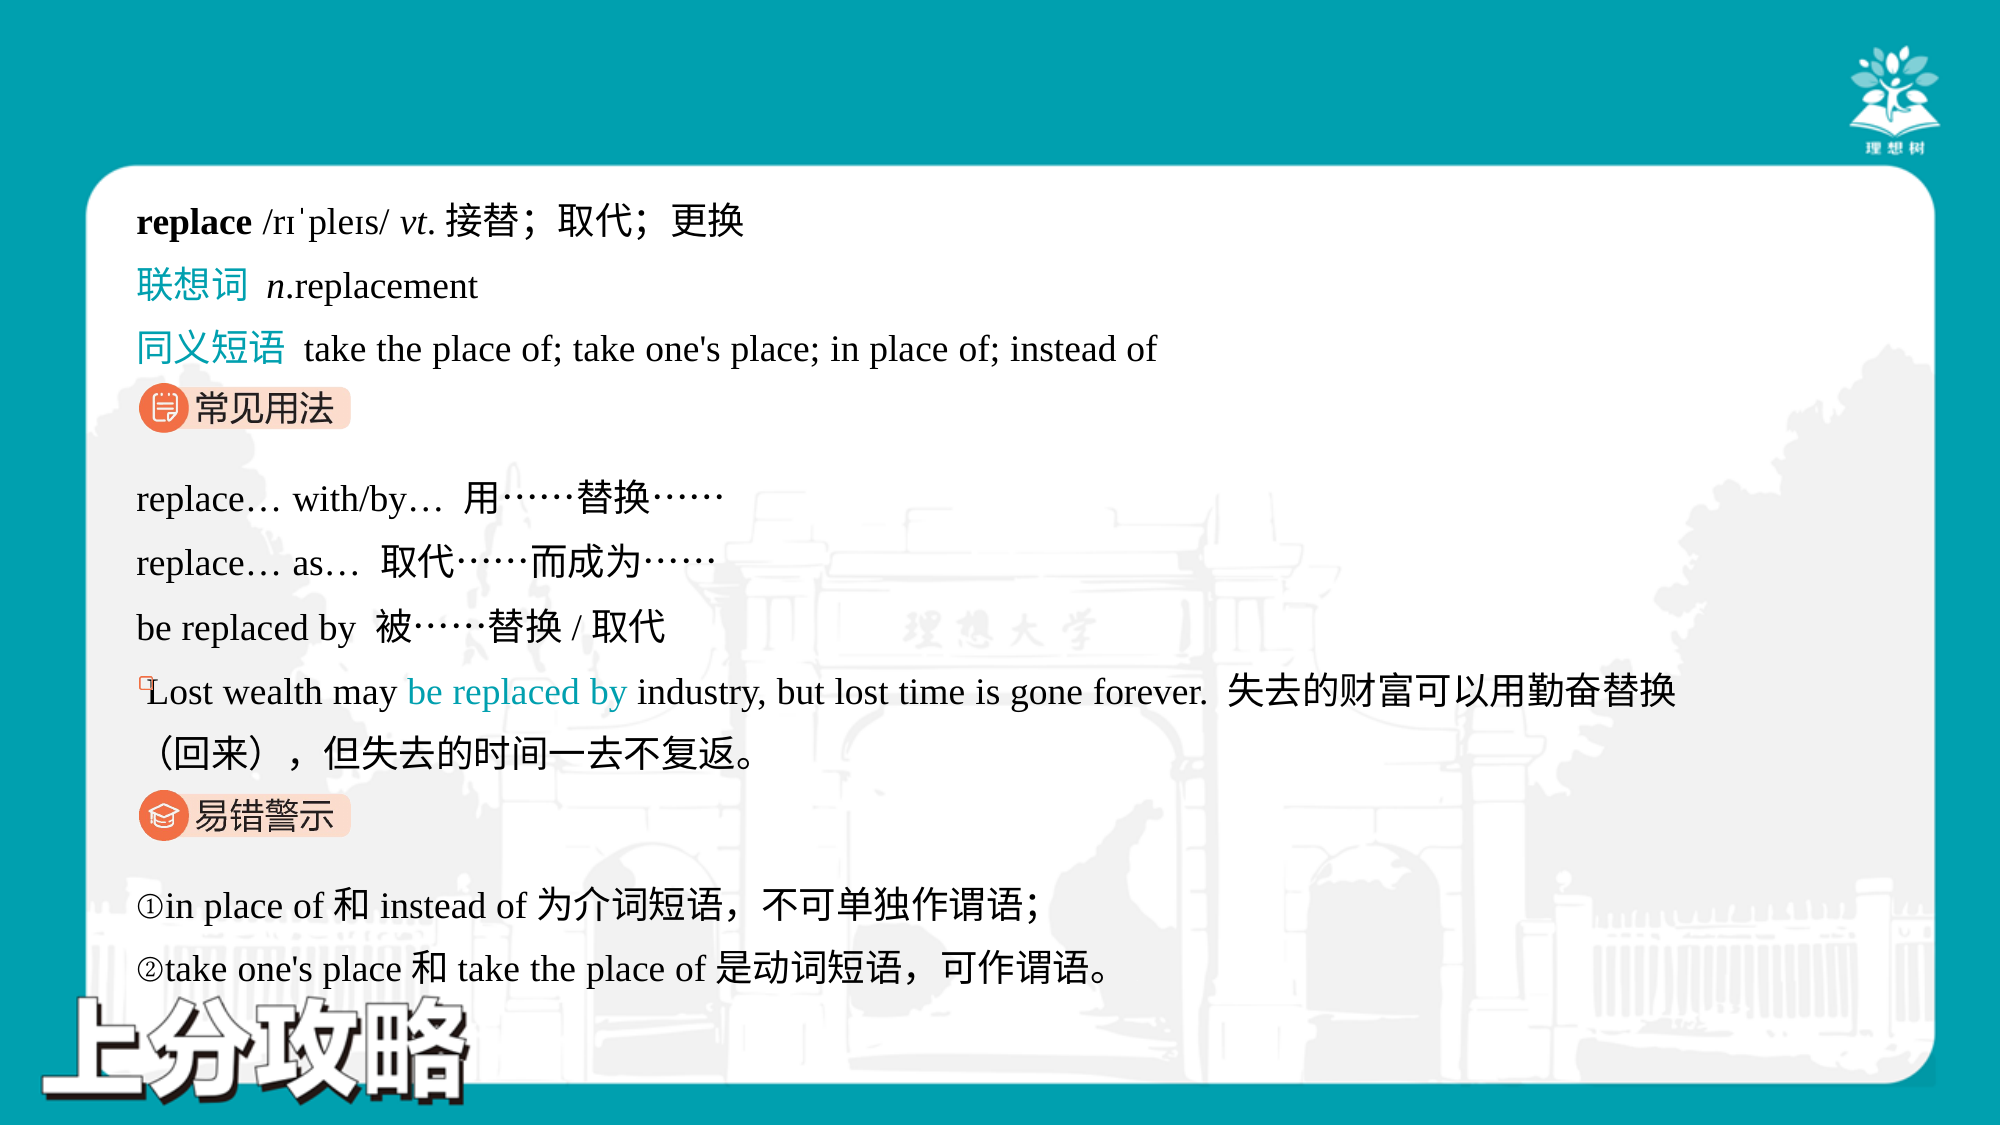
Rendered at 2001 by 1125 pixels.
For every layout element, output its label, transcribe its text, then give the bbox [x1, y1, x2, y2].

text_box replace… with/by… 用……替换…… replace… as… 取代……而成为…… be replaced by 被……替换/取代 Lost wealth may be replaced by industry, but lost time is gone forever. 失去的财富可以用勤奋替换 （回来），但失去的时间一去不复返。#93 [136, 453, 1865, 768]
text_box ①in place of和instead of为介词短语，不可单独作谓语； ②take one's place和take the place of是动词短语，可作谓语。#96 [136, 861, 1865, 982]
text_box replace /rɪˈpleɪs/ vt.接替；取代；更换 联想词 n.replacement 同义短语 take the place of; take one's place; in place of; instead of#88 [136, 177, 1865, 362]
picture [0, 0, 2000, 1125]
